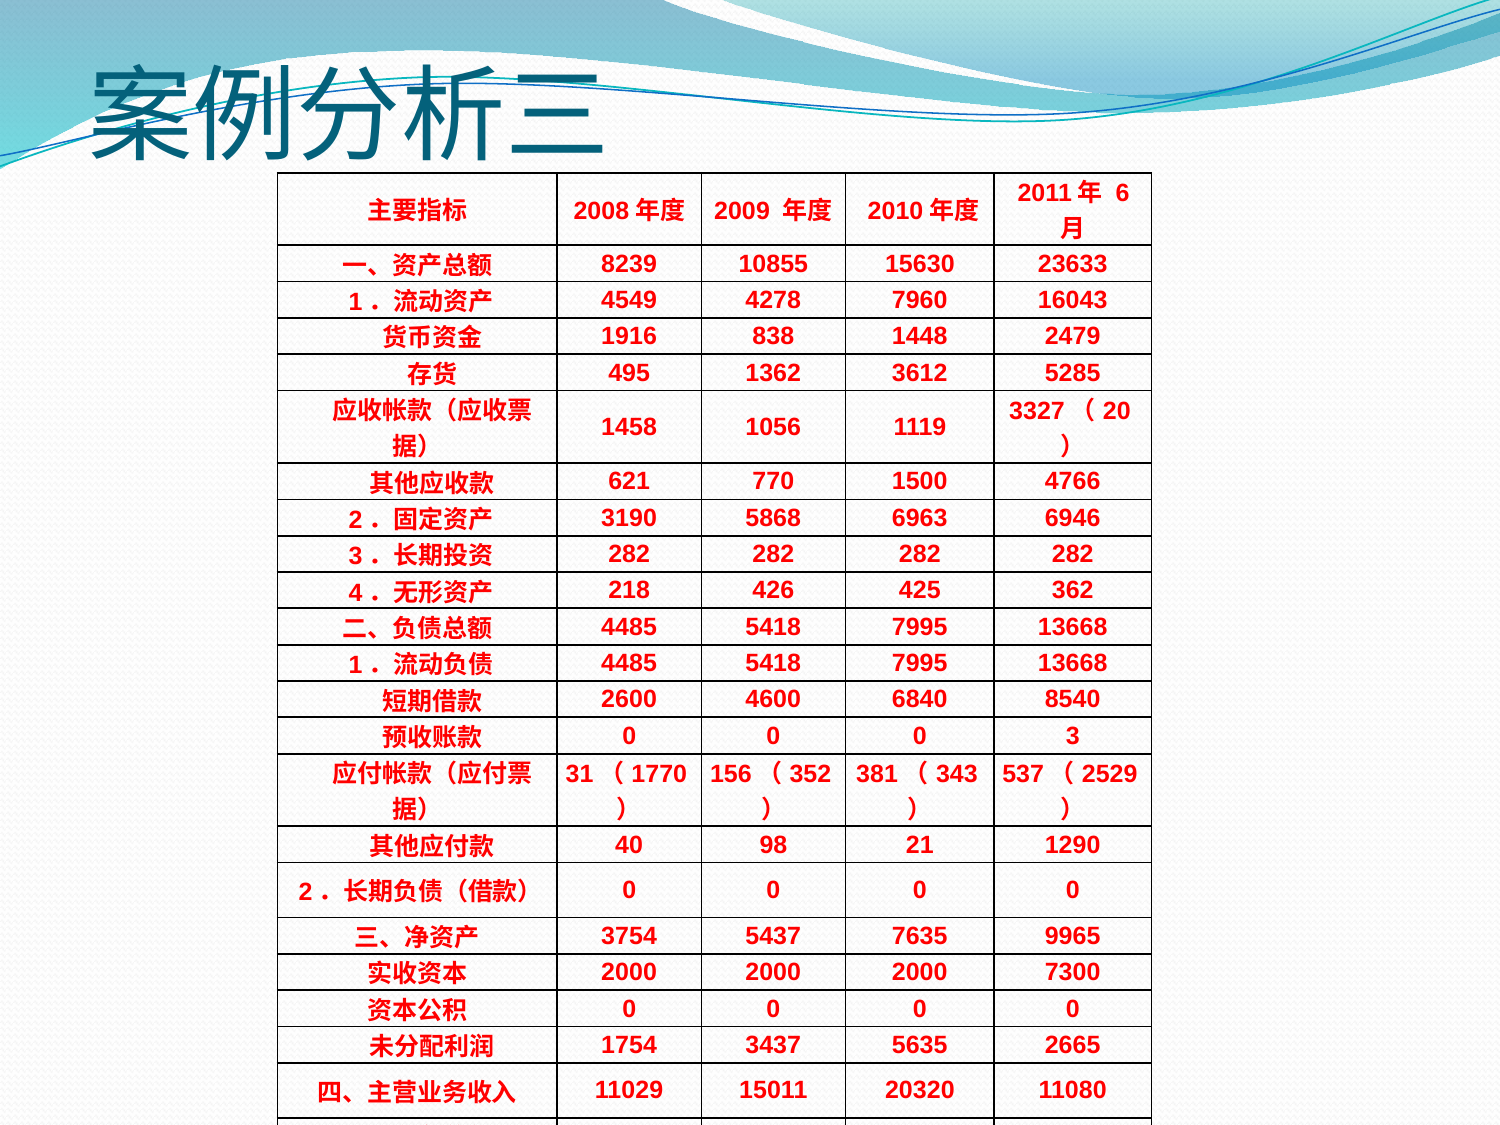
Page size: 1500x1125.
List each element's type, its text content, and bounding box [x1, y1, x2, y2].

table_cell 3612 [846, 355, 993, 390]
table_cell 0 [702, 718, 845, 753]
table_cell 1．流动资产 [278, 282, 556, 317]
table_cell 156（352） [702, 755, 845, 825]
table_cell 20320 [846, 1064, 993, 1117]
table_cell 0 [702, 991, 845, 1026]
table_cell 40 [558, 827, 701, 862]
table_cell 282 [995, 537, 1151, 571]
table_cell 495 [558, 355, 701, 390]
table_cell 770 [702, 464, 845, 499]
table_cell 1119 [846, 391, 993, 462]
table_cell 7635 [846, 918, 993, 953]
table_cell 1290 [995, 827, 1151, 862]
table_cell 3327（20） [995, 391, 1151, 462]
table_cell 1．流动负债 [278, 646, 556, 680]
table_cell 5418 [702, 646, 845, 680]
table_cell 其他应付款 [278, 827, 556, 862]
table_header 2011年 6月 [995, 174, 1151, 244]
table_cell 362 [995, 573, 1151, 607]
table_cell 5285 [995, 355, 1151, 390]
table_cell 四、主营业务收入 [278, 1064, 556, 1117]
table_cell 381（343） [846, 755, 993, 825]
table_cell 4485 [558, 646, 701, 680]
table_cell 1916 [558, 319, 701, 353]
table_cell 应收帐款（应收票据） [278, 391, 556, 462]
table_cell 3 [995, 718, 1151, 753]
table_cell 短期借款 [278, 682, 556, 716]
table_cell 0 [846, 718, 993, 753]
table_cell 2479 [995, 319, 1151, 353]
table_cell 0 [846, 991, 993, 1026]
table_cell 282 [702, 537, 845, 571]
table_header 2009 年度 [702, 174, 845, 244]
table_cell 5437 [702, 918, 845, 953]
table_cell 4549 [558, 282, 701, 317]
table_cell 其他应收款 [278, 464, 556, 499]
table_cell 2．固定资产 [278, 500, 556, 535]
table_cell 3754 [558, 918, 701, 953]
table_cell 10855 [702, 246, 845, 281]
table_cell 1362 [702, 355, 845, 390]
table_cell 2000 [846, 955, 993, 989]
table_cell 一、资产总额 [278, 246, 556, 281]
table_cell 实收资本 [278, 955, 556, 989]
table_cell 0 [995, 991, 1151, 1026]
table_cell 1448 [846, 319, 993, 353]
table_cell 存货 [278, 355, 556, 390]
table_cell 8540 [995, 682, 1151, 716]
table_cell 1980 [702, 1119, 845, 1125]
table_cell 31（1770） [558, 755, 701, 825]
table_header 2010年度 [846, 174, 993, 244]
table_cell 1542 [995, 1119, 1151, 1125]
table_cell 5418 [702, 609, 845, 644]
table_cell 621 [558, 464, 701, 499]
table_cell 资本公积 [278, 991, 556, 1026]
table_cell 426 [702, 573, 845, 607]
table_cell 应付帐款（应付票据） [278, 755, 556, 825]
table_cell 0 [846, 863, 993, 917]
table_cell 5868 [702, 500, 845, 535]
table_cell 1754 [558, 1027, 701, 1062]
table_cell 1500 [846, 464, 993, 499]
table_cell 3437 [702, 1027, 845, 1062]
table_cell 预收账款 [278, 718, 556, 753]
table_cell 2284 [846, 1119, 993, 1125]
table_cell 0 [702, 863, 845, 917]
table_cell 425 [846, 573, 993, 607]
table_cell 11029 [558, 1064, 701, 1117]
table_cell 5635 [846, 1027, 993, 1062]
table_cell 21 [846, 827, 993, 862]
table_cell 2665 [995, 1027, 1151, 1062]
table_cell 13668 [995, 646, 1151, 680]
table_cell 3190 [558, 500, 701, 535]
table_cell 282 [558, 537, 701, 571]
table_cell 6946 [995, 500, 1151, 535]
table_cell 4600 [702, 682, 845, 716]
table_cell 16043 [995, 282, 1151, 317]
table_cell 4766 [995, 464, 1151, 499]
table_cell 23633 [995, 246, 1151, 281]
table_cell 537（2529） [995, 755, 1151, 825]
table_cell 未分配利润 [278, 1027, 556, 1062]
table_cell 2000 [702, 955, 845, 989]
table_cell 0 [558, 718, 701, 753]
table_cell 1458 [558, 391, 701, 462]
table_cell 7995 [846, 609, 993, 644]
table_cell 7300 [995, 955, 1151, 989]
table_cell 6963 [846, 500, 993, 535]
table_cell 0 [558, 991, 701, 1026]
table_cell 98 [702, 827, 845, 862]
table_cell 8239 [558, 246, 701, 281]
table_cell 218 [558, 573, 701, 607]
table_cell 15011 [702, 1064, 845, 1117]
table_cell 13668 [995, 609, 1151, 644]
table_cell 6840 [846, 682, 993, 716]
table_cell 282 [846, 537, 993, 571]
table_cell 货币资金 [278, 319, 556, 353]
table_cell 0 [558, 863, 701, 917]
table_cell 1254 [558, 1119, 701, 1125]
table_cell 4．无形资产 [278, 573, 556, 607]
table_cell 11080 [995, 1064, 1151, 1117]
table_cell 9965 [995, 918, 1151, 953]
title 案例分析三 [88, 0, 1437, 174]
table_cell 0 [995, 863, 1151, 917]
table_header 2008年度 [558, 174, 701, 244]
table_cell 4485 [558, 609, 701, 644]
table_cell 3．长期投资 [278, 537, 556, 571]
table_cell 15630 [846, 246, 993, 281]
table_cell 1056 [702, 391, 845, 462]
table_cell 4278 [702, 282, 845, 317]
table_cell 2000 [558, 955, 701, 989]
table_header 主要指标 [278, 174, 556, 244]
table_cell 838 [702, 319, 845, 353]
table_cell 7960 [846, 282, 993, 317]
table_cell 三、净资产 [278, 918, 556, 953]
table_cell 7995 [846, 646, 993, 680]
table_cell 五、利润总额 [278, 1119, 556, 1125]
table_cell 二、负债总额 [278, 609, 556, 644]
table_cell 2600 [558, 682, 701, 716]
table_cell 2．长期负债（借款） [278, 863, 556, 917]
